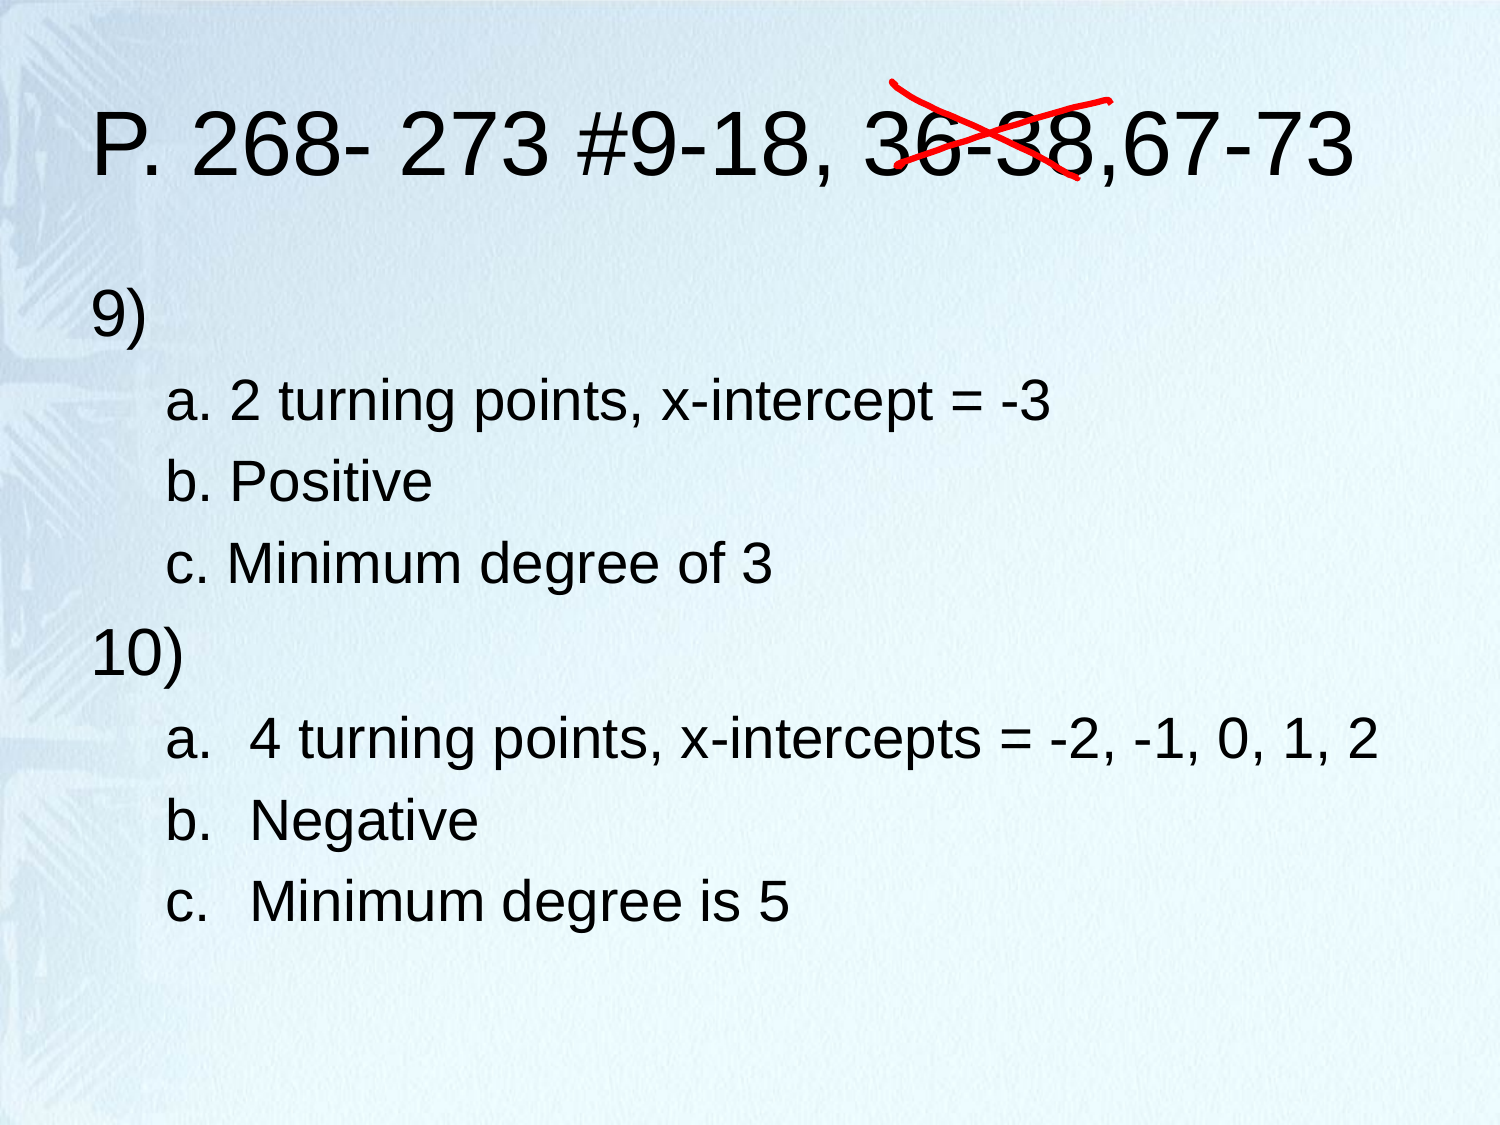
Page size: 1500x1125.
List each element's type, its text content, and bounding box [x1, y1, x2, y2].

text_box [891, 80, 989, 133]
list 9) a. 2 turning points, x-intercept = -3 b. Positive c. Minimum degree of 3 10) 4 turning points, x-intercepts = -2, -1, 0, 1, 2 Negative Minimum degree is 5 [74, 262, 1426, 1006]
title P. 268- 273 #9-18, 36-38,67-73 [74, 44, 1426, 233]
picture [0, 0, 1500, 1125]
text_box [895, 99, 1112, 168]
text_box [1000, 138, 1079, 179]
